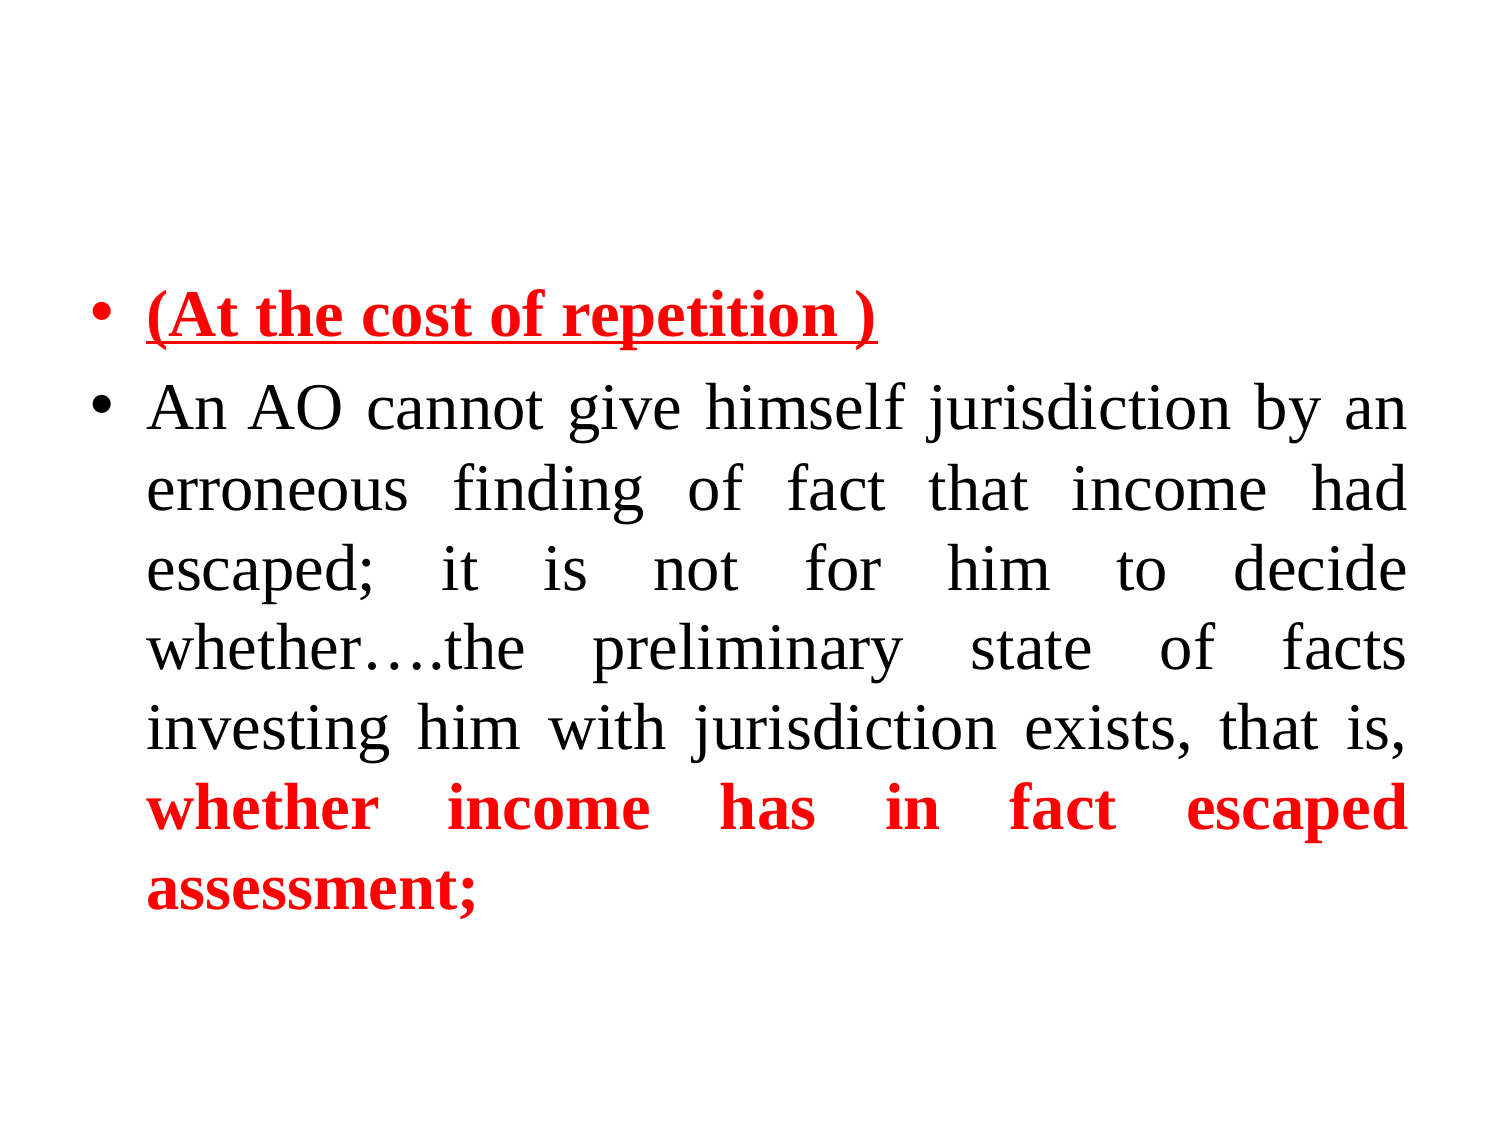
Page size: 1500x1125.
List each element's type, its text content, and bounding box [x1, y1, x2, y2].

list (At the cost of repetition ) An AO cannot give himself jurisdiction by an erroneous finding of fact that income had escaped; it is not for him to decide whether….the preliminary state of facts investing him with jurisdiction exists, that is, whether income has in fact escaped assessment; [75, 262, 1425, 1005]
